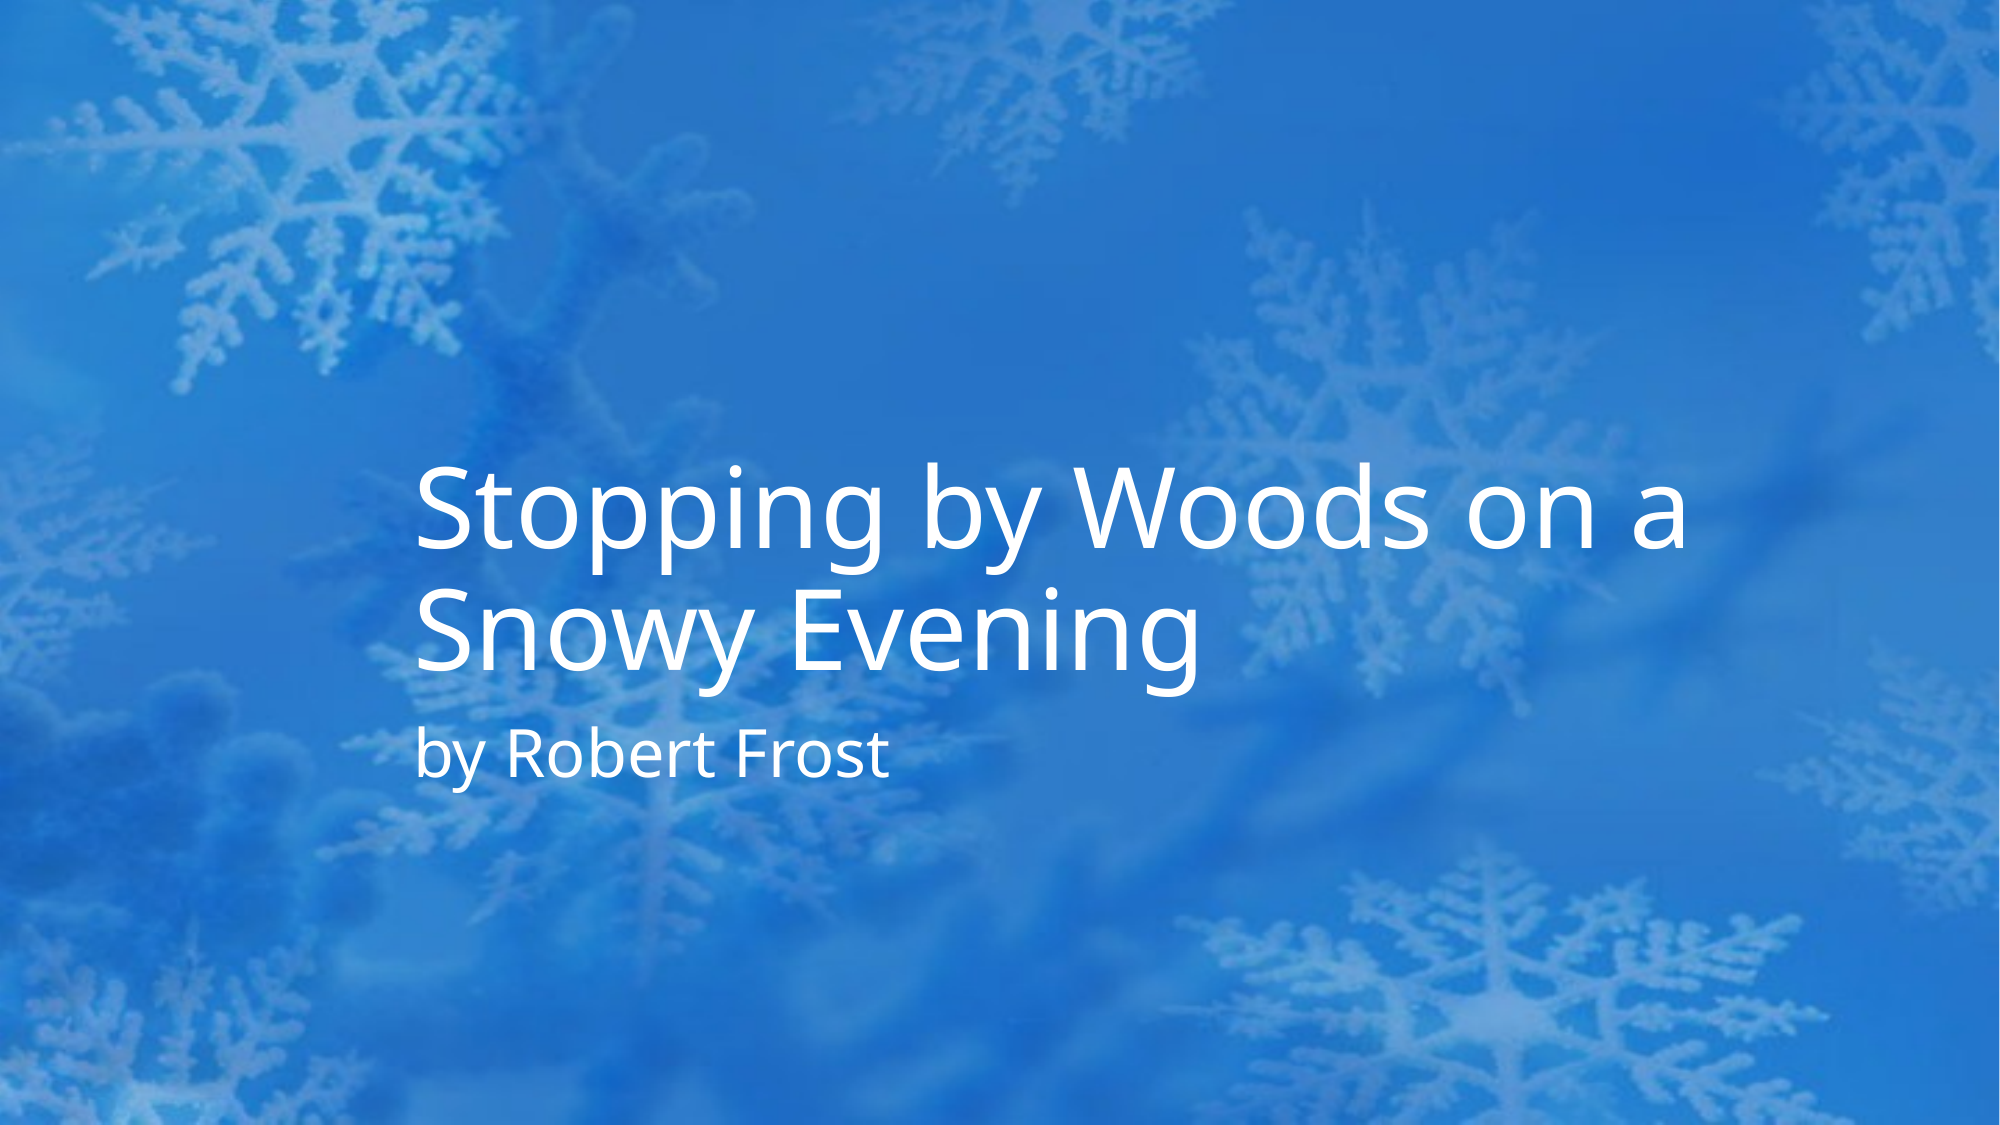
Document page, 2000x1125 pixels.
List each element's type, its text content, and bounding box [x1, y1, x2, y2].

subtitle by Robert Frost [398, 712, 1632, 896]
picture [0, 0, 2000, 1125]
title Stopping by Woods on a Snowy Evening [398, 262, 1765, 703]
